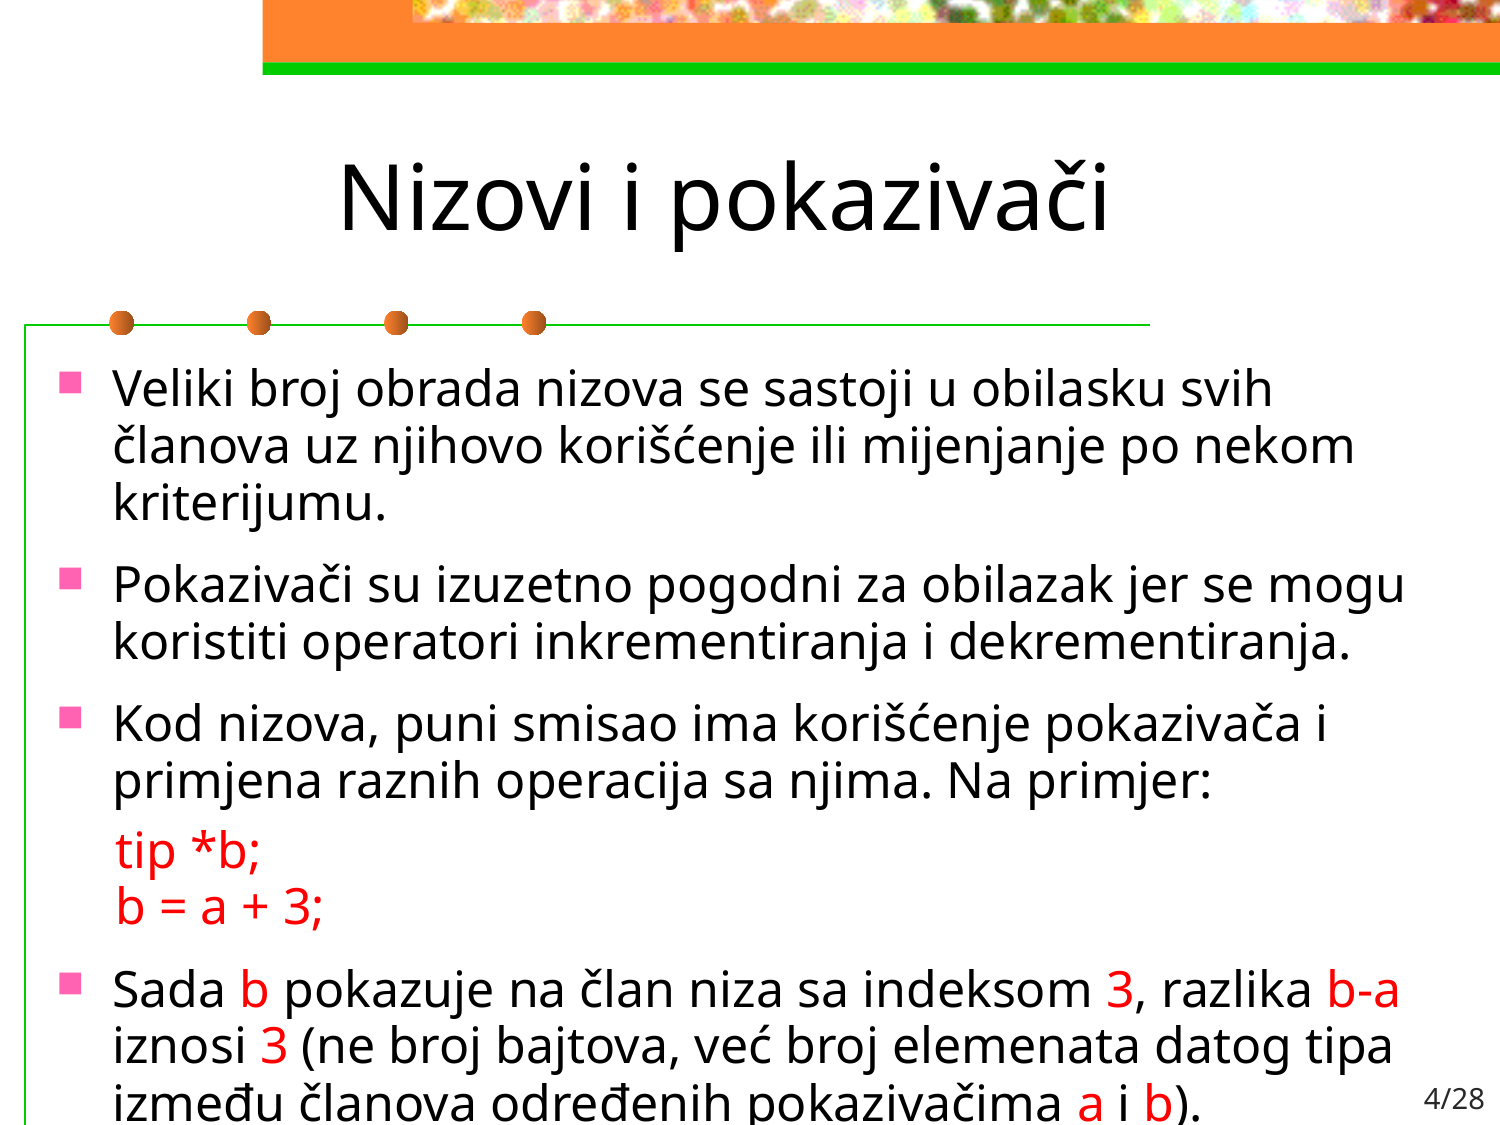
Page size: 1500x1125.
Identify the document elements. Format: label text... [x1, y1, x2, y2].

list Veliki broj obrada nizova se sastoji u obilasku svih članova uz njihovo korišćenje ili mijenjanje po nekom kriterijumu. Pokazivači su izuzetno pogodni za obilazak jer se mogu koristiti operatori inkrementiranja i dekrementiranja. Kod nizova, puni smisao ima korišćenje pokazivača i primjena raznih operacija sa njima. Na primjer: tip *b; b = a + 3; Sada b pokazuje na član niza sa indeksom 3, razlika b-a iznosi 3 (ne broj bajtova, već broj elemenata datog tipa između članova određenih pokazivačima a i b). [41, 353, 1471, 1063]
picture [412, 0, 1500, 23]
text_box 4/28 [1374, 1072, 1500, 1123]
title Nizovi i pokazivači [87, 99, 1363, 288]
